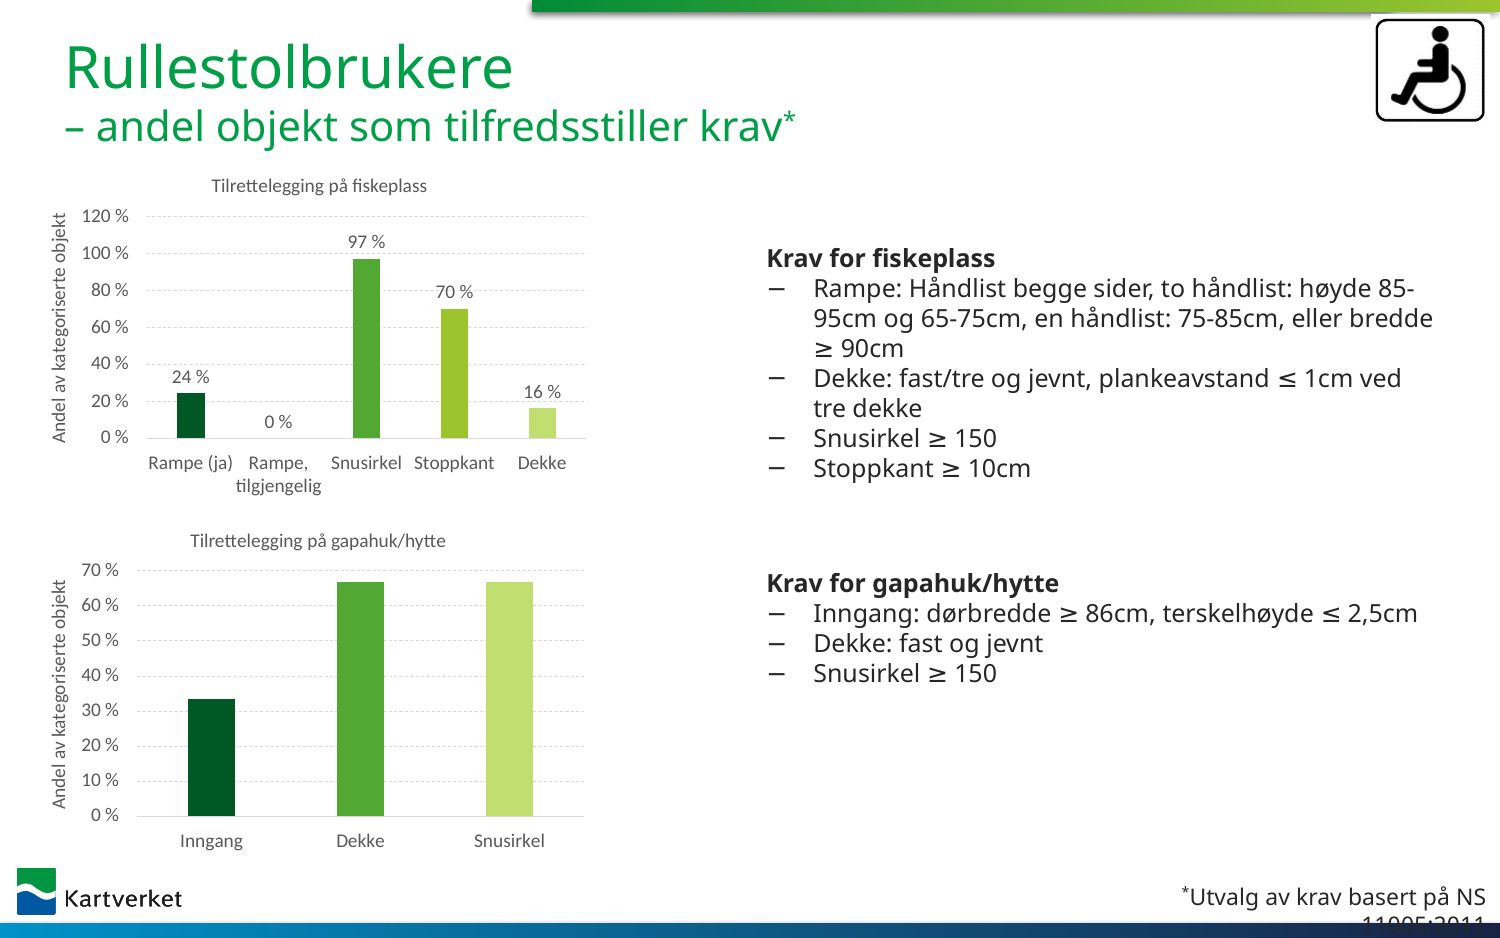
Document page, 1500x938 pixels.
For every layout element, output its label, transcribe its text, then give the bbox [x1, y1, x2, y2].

text_box Krav for gapahuk/hytte Inngang: dørbredde ≥ 86cm, terskelhøyde ≤ 2,5cm Dekke: fast og jevnt Snusirkel ≥ 150 [751, 560, 1452, 695]
picture [41, 520, 596, 859]
text_box Krav for fiskeplass Rampe: Håndlist begge sider, to håndlist: høyde 85-95cm og 65-75cm, en håndlist: 75-85cm, eller bredde ≥ 90cm Dekke: fast/tre og jevnt, plankeavstand ≤ 1cm ved tre dekke Snusirkel ≥ 150 Stoppkant ≥ 10cm [751, 235, 1452, 490]
picture [1371, 13, 1491, 127]
text_box Rullestolbrukere – andel objekt som tilfredsstiller krav* [49, 29, 1431, 158]
picture [41, 166, 598, 505]
text_box *Utvalg av krav basert på NS 11005:2011 [1068, 873, 1500, 938]
